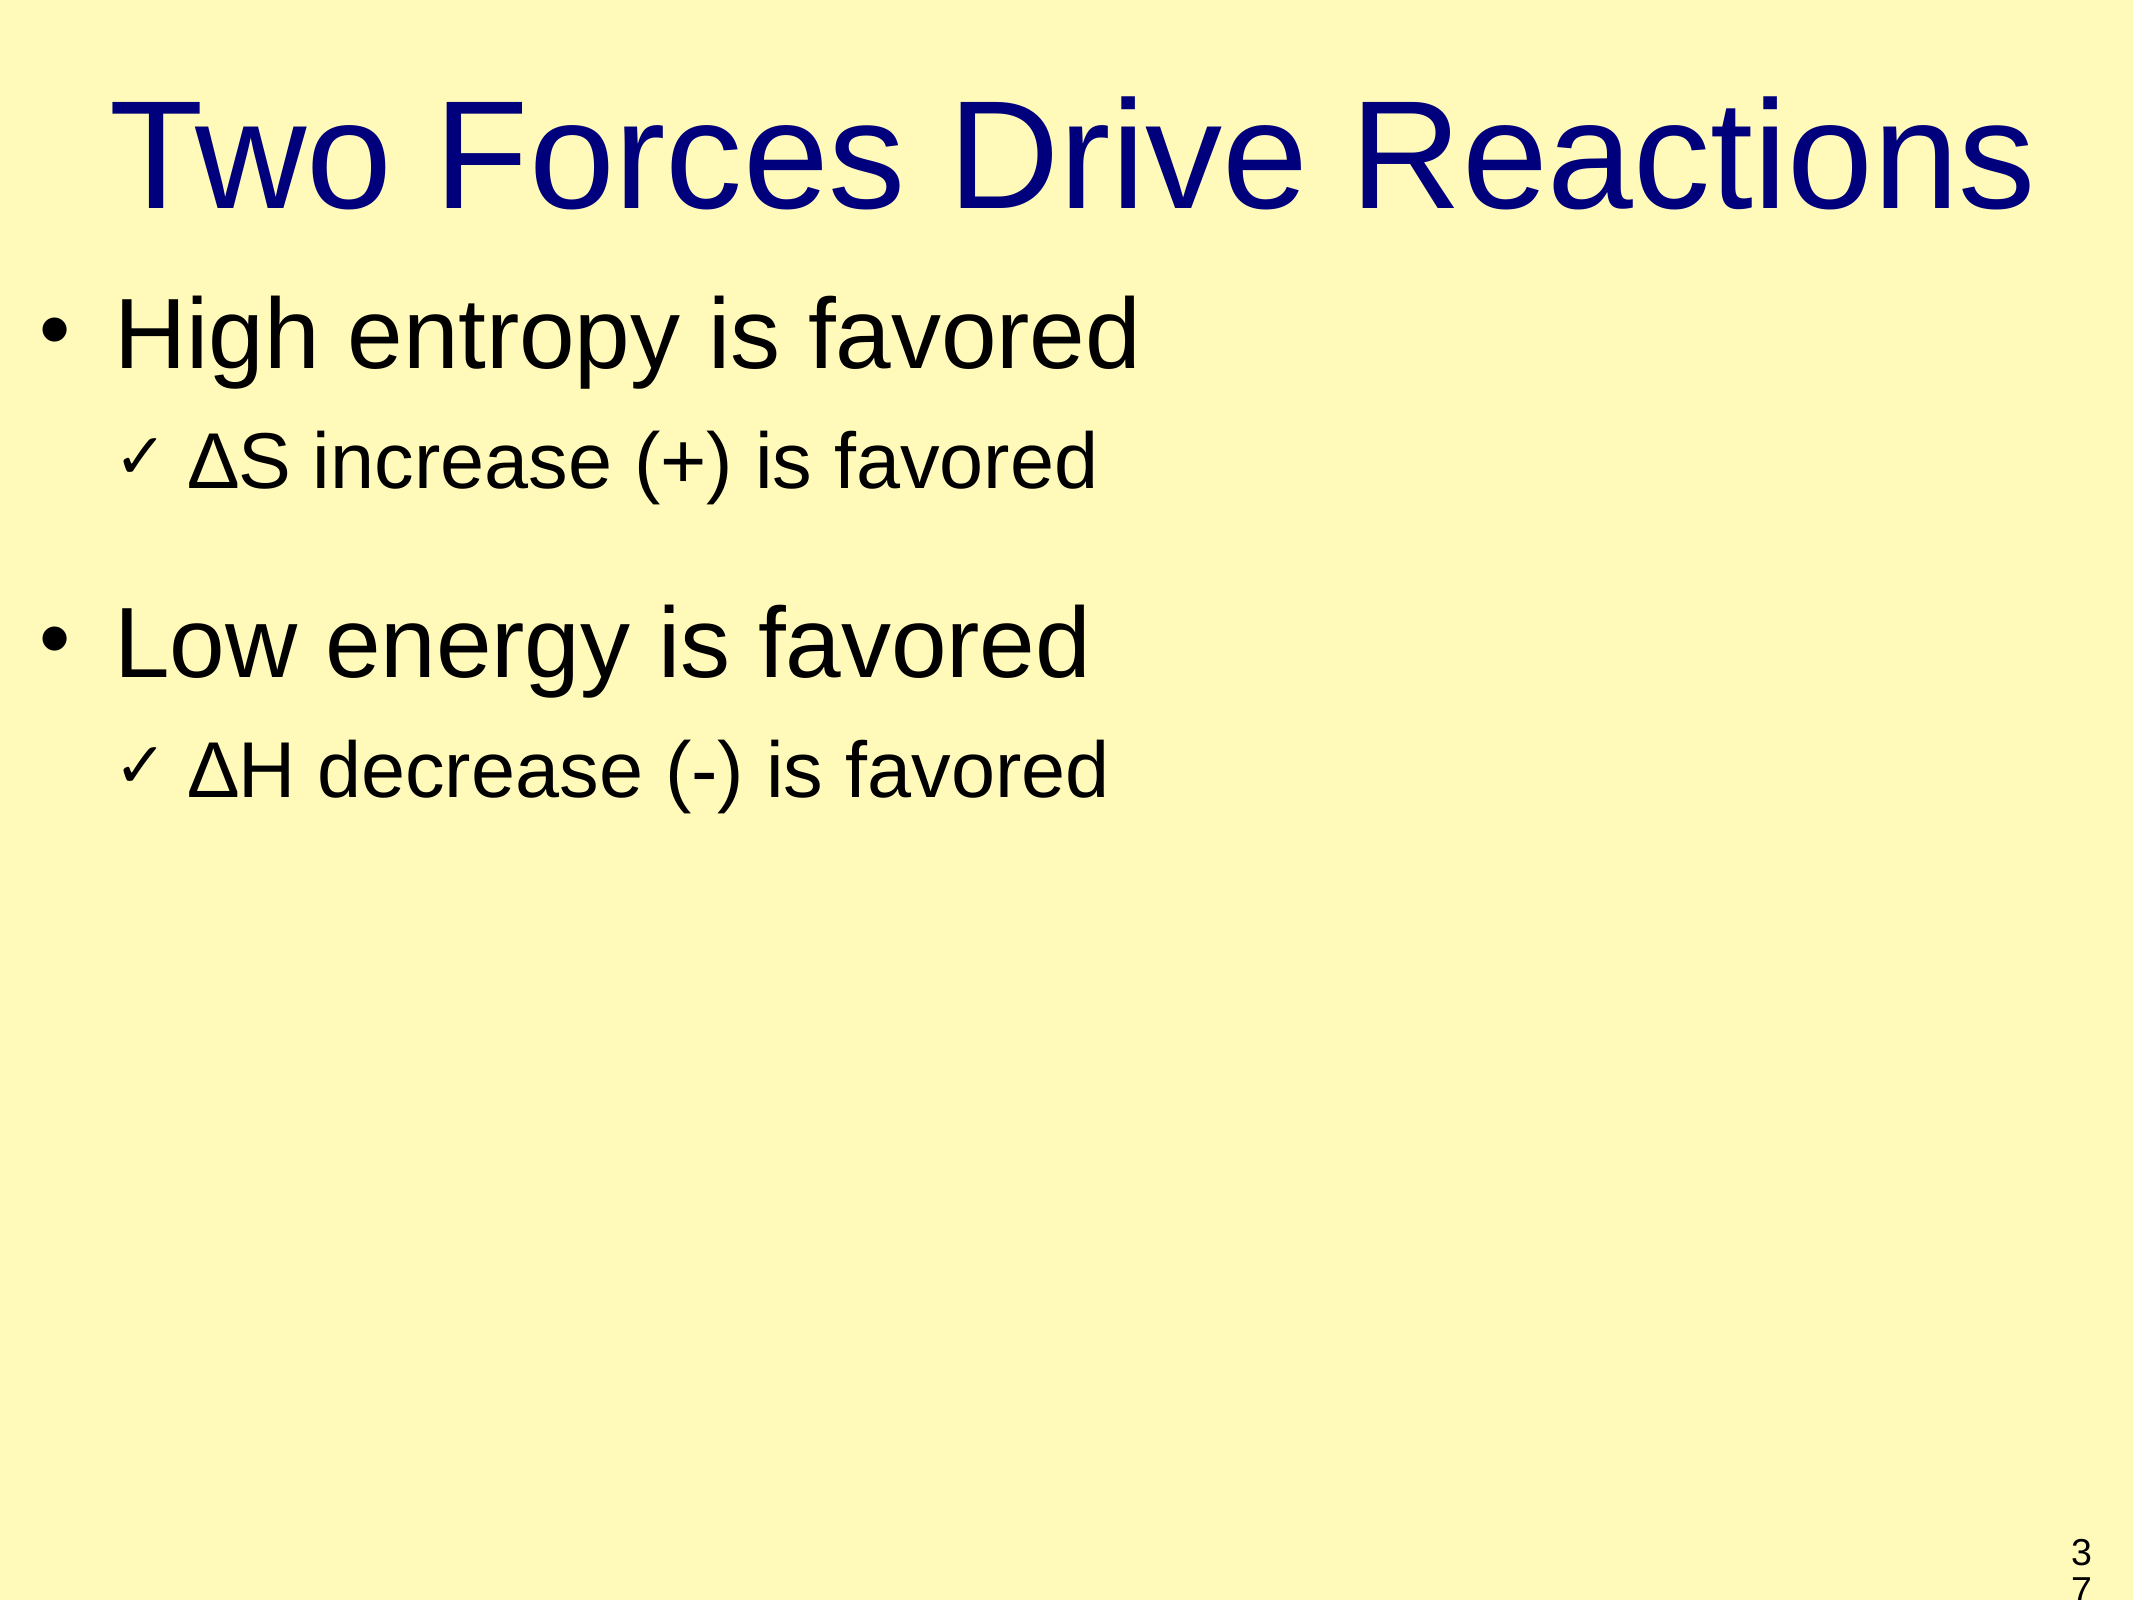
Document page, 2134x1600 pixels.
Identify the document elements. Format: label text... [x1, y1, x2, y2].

list High entropy is favored ∆S increase (+) is favored Low energy is favored ∆H decrease (-) is favored [39, 268, 2116, 1600]
title Two Forces Drive Reactions [32, 41, 2116, 253]
